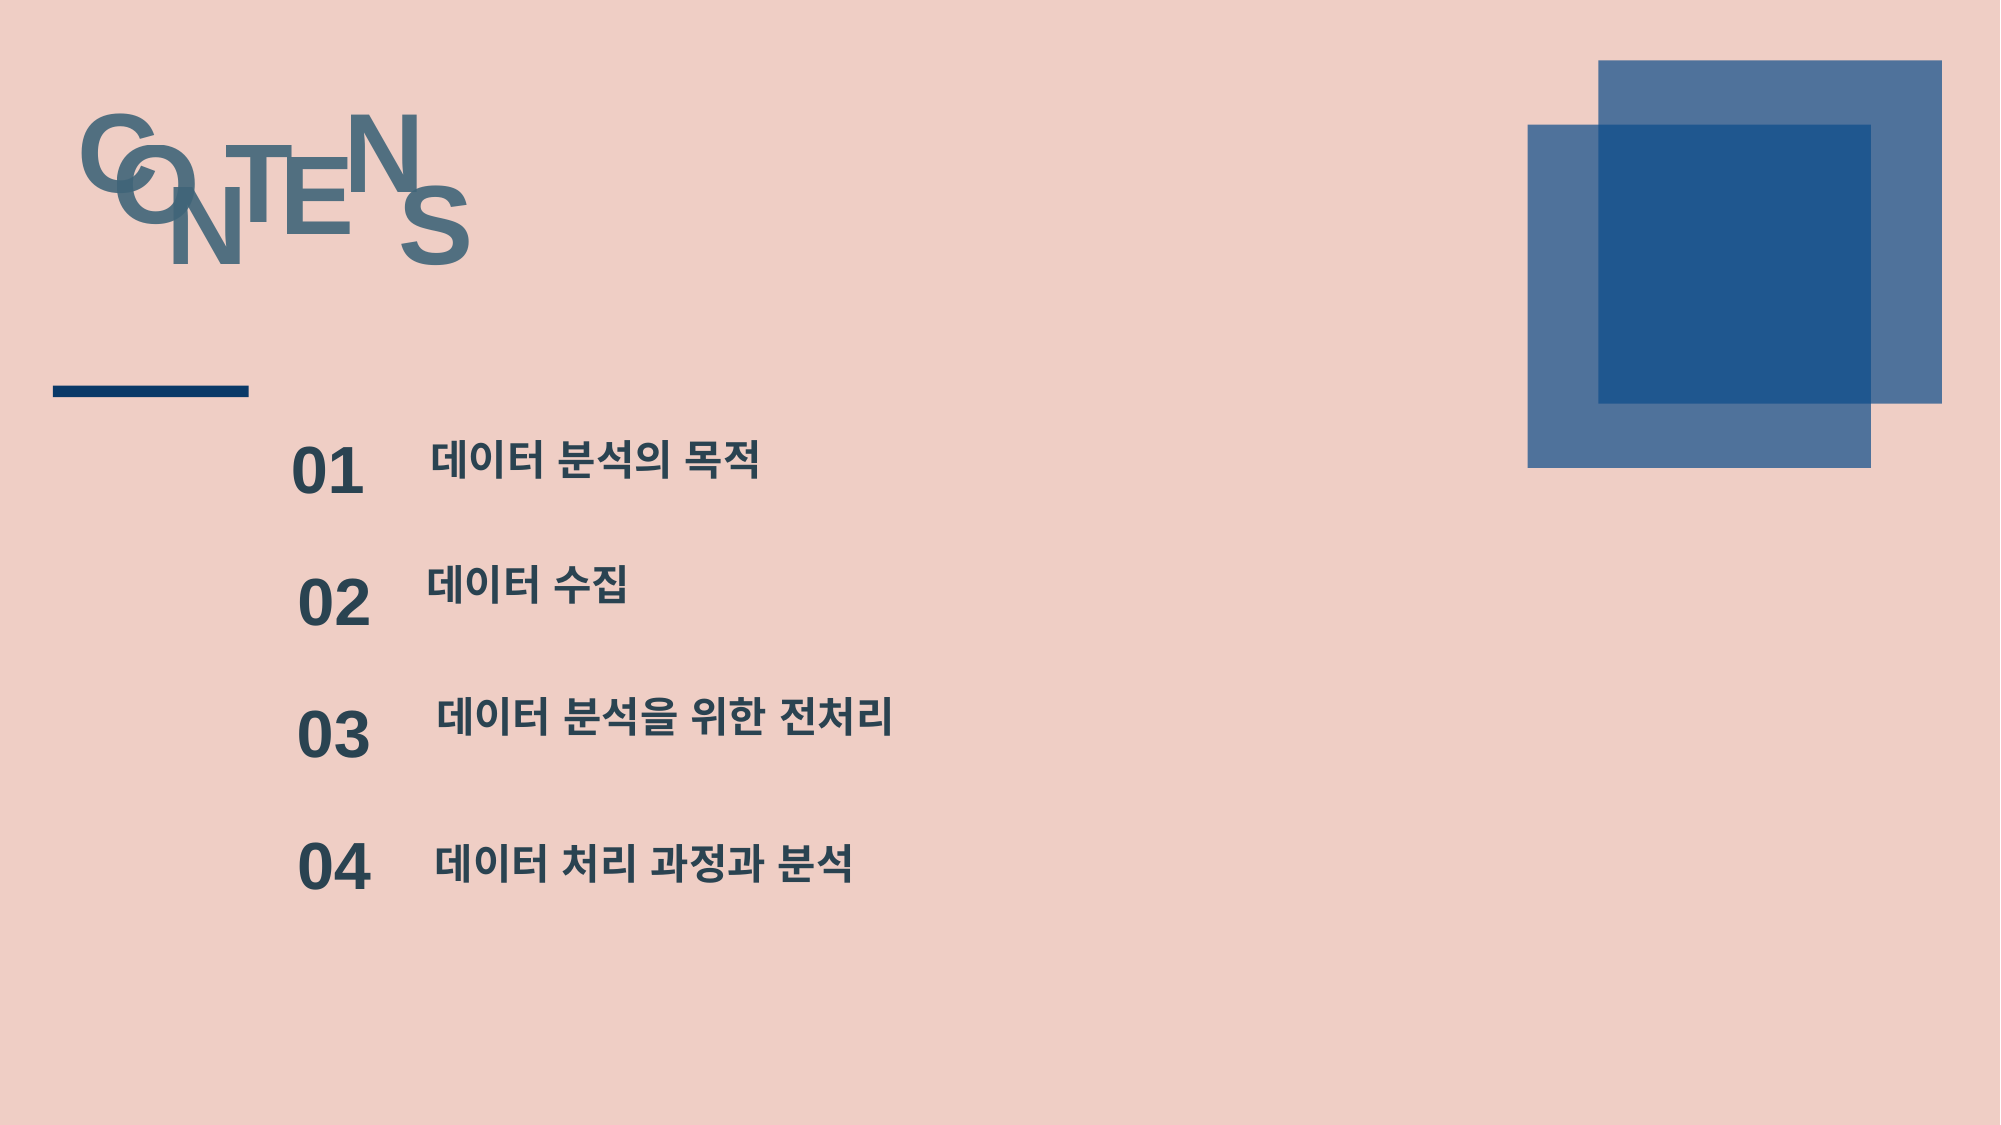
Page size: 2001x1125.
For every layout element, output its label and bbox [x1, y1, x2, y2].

text_box [63, 72, 486, 297]
text_box [1527, 60, 1942, 468]
text_box [277, 815, 888, 912]
text_box [277, 551, 655, 648]
text_box [277, 683, 930, 780]
text_box [277, 419, 792, 516]
text_box [52, 385, 250, 398]
